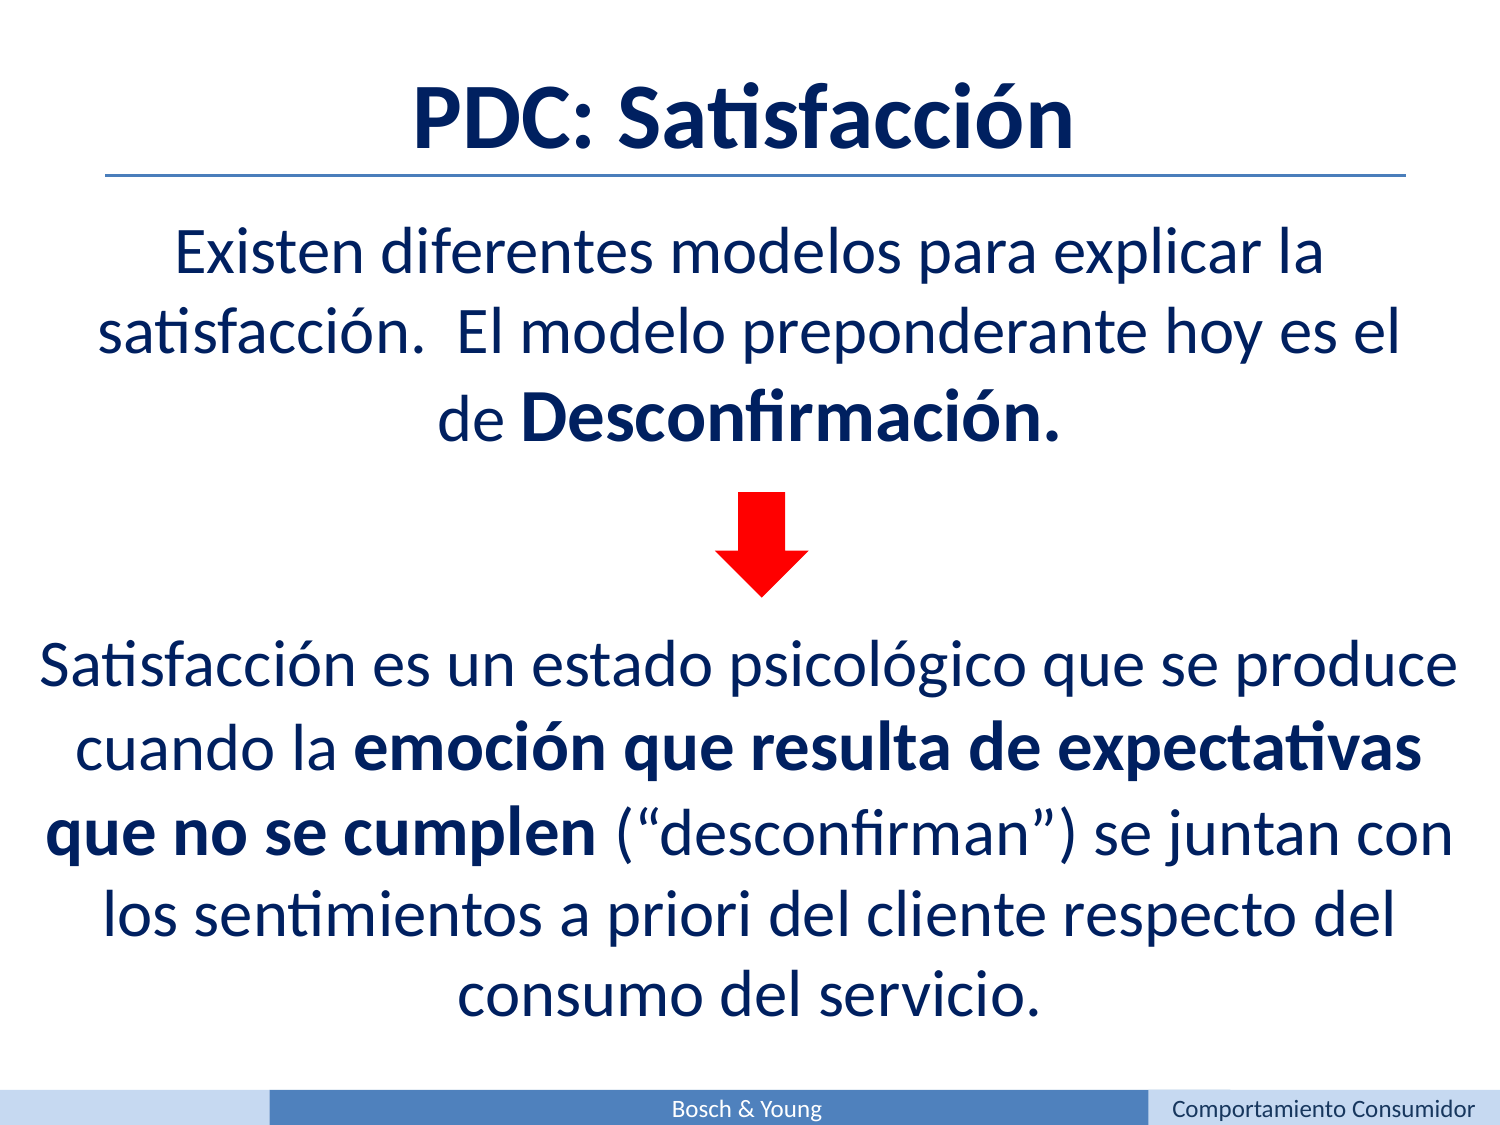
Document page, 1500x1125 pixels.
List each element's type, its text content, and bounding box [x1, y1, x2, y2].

text_box Existen diferentes modelos para explicar la satisfacción. El modelo preponderante hoy es el de Desconfirmación. [46, 199, 1454, 464]
text_box Bosch & Young [272, 1088, 1146, 1125]
text_box [0, 1088, 272, 1125]
text_box Comportamiento Consumidor [1146, 1088, 1500, 1125]
text_box [712, 490, 811, 600]
text_box Satisfacción es un estado psicológico que se produce cuando la emoción que resulta de expectativas que no se cumplen (“desconfirman”) se juntan con los sentimientos a priori del cliente respecto del consumo del servicio. [23, 612, 1477, 1037]
text_box PDC: Satisfacción [58, 46, 1430, 175]
